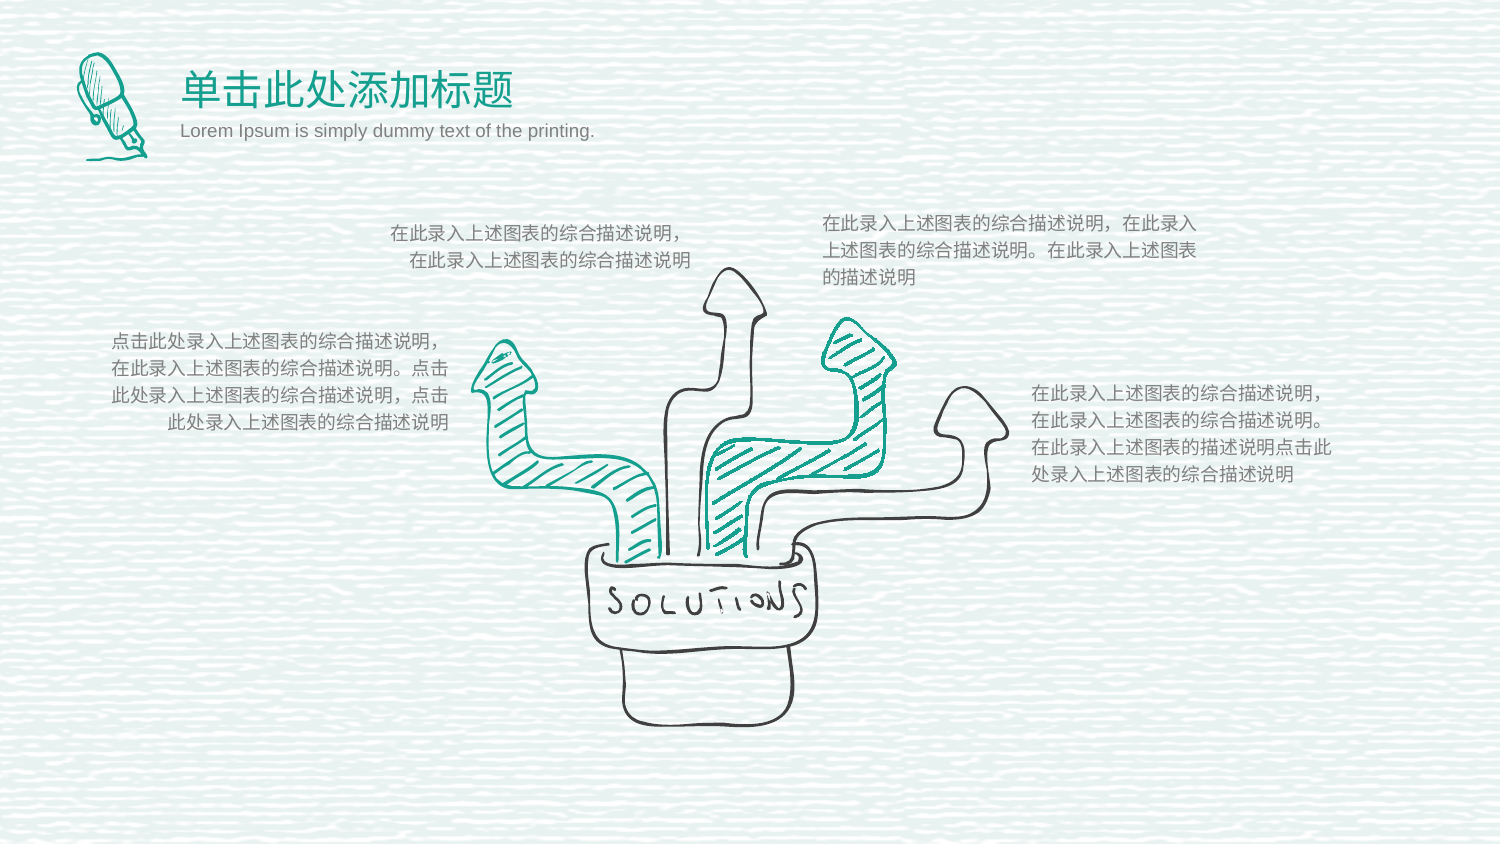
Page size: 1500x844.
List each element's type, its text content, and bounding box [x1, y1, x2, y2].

text_box [705, 317, 897, 558]
text_box [766, 580, 785, 611]
text_box 在此录入上述图表的综合描述说明，在此录入上述图表的综合描述说明 [373, 211, 702, 277]
text_box 在此录入上述图表的综合描述说明，在此录入上述图表的综合描述说明。在此录入上述图表的描述说明 [810, 201, 1213, 294]
text_box [709, 586, 728, 593]
text_box 点击此处录入上述图表的综合描述说明，在此录入上述图表的综合描述说明。点击此处录入上述图表的综合描述说明，点击此处录入上述图表的综合描述说明 [82, 320, 460, 440]
text_box [608, 586, 623, 615]
text_box 在此录入上述图表的综合描述说明，在此录入上述图表的综合描述说明。在此录入上述图表的描述说明点击此处录入上述图表的综合描述说明 [1020, 371, 1353, 491]
text_box [584, 542, 819, 728]
text_box [717, 598, 724, 614]
text_box [624, 548, 651, 564]
text_box [685, 592, 703, 616]
text_box [661, 595, 676, 615]
text_box [663, 267, 767, 557]
text_box [631, 593, 651, 616]
text_box [750, 593, 765, 608]
text_box [792, 583, 807, 619]
text_box [756, 386, 1010, 551]
text_box [779, 546, 796, 566]
text_box [734, 596, 742, 611]
text_box [470, 339, 663, 563]
